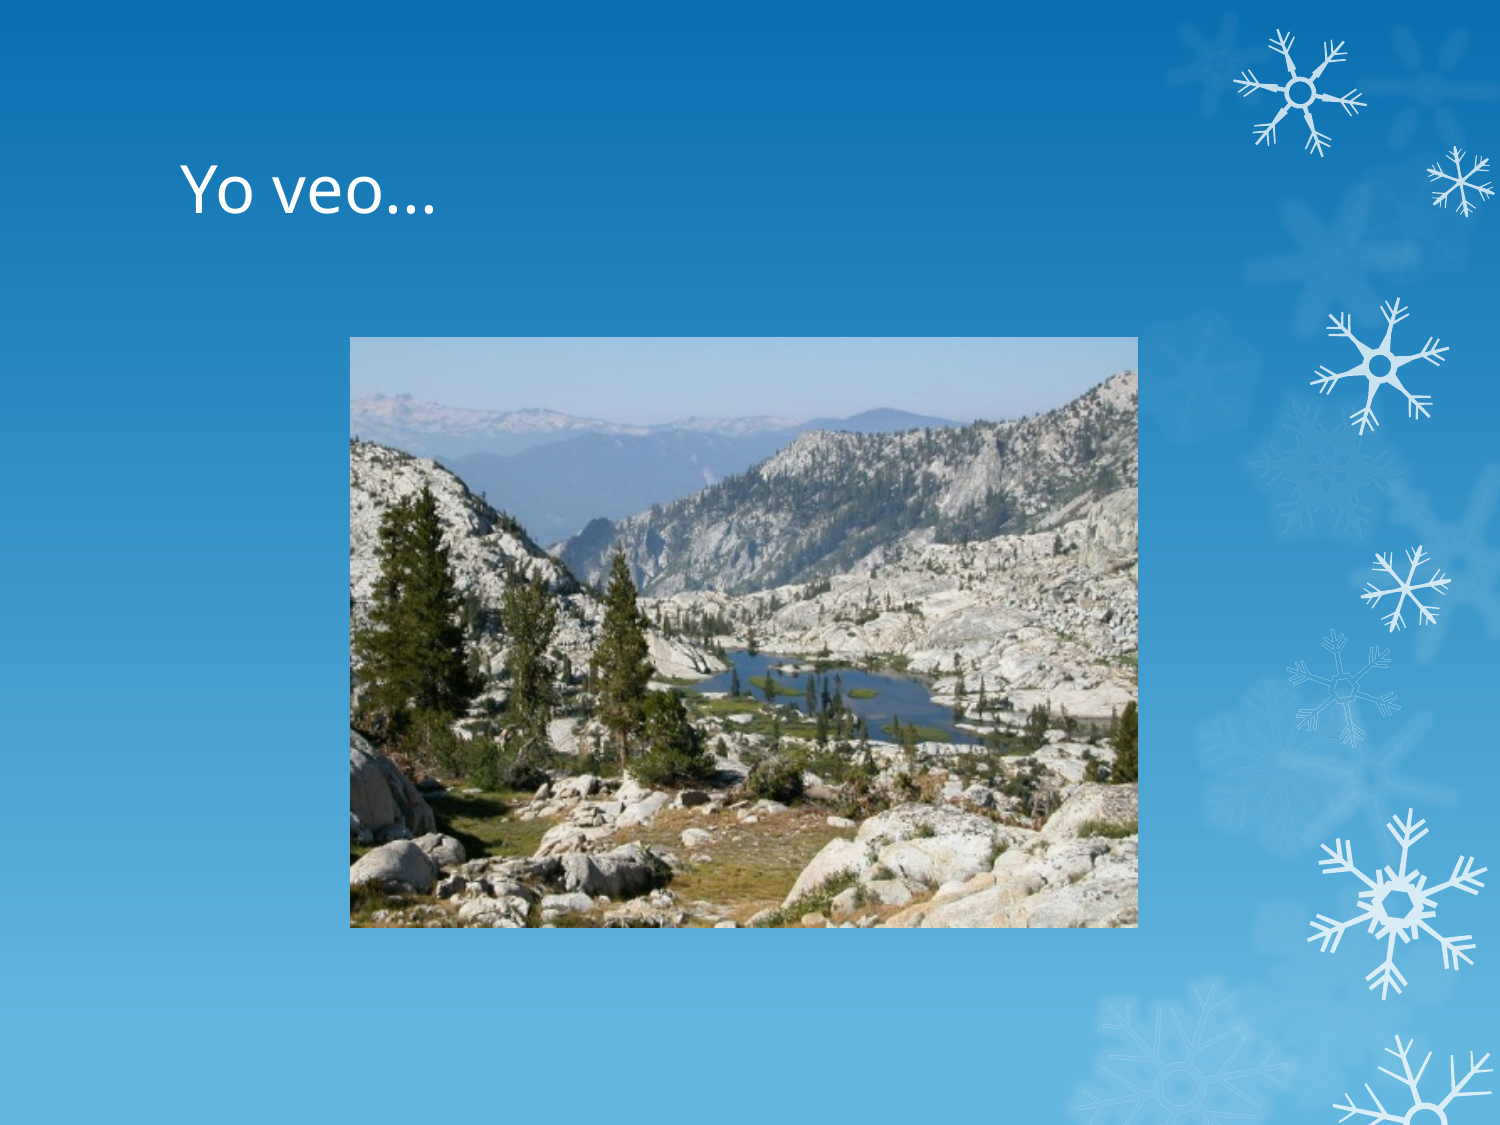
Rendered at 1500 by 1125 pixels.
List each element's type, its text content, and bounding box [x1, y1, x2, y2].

title Yo veo... [165, 110, 1335, 263]
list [349, 336, 1138, 929]
